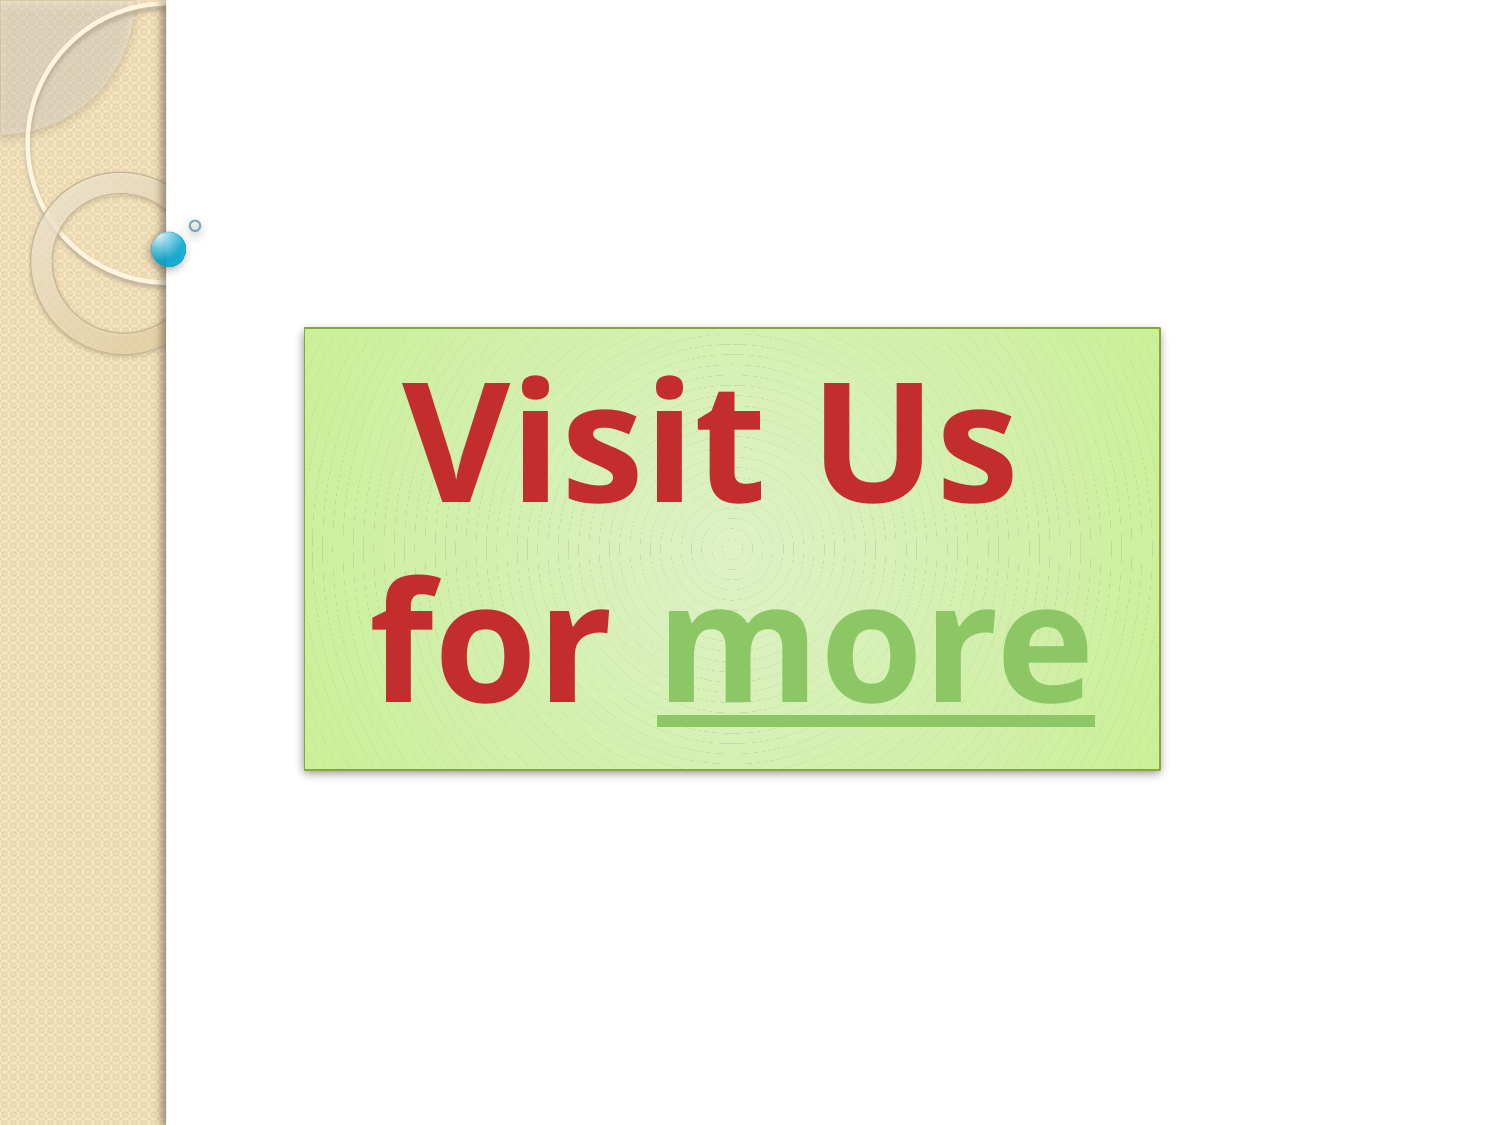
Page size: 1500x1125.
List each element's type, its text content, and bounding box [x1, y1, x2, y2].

text_box Visit Us for more [304, 327, 1161, 771]
